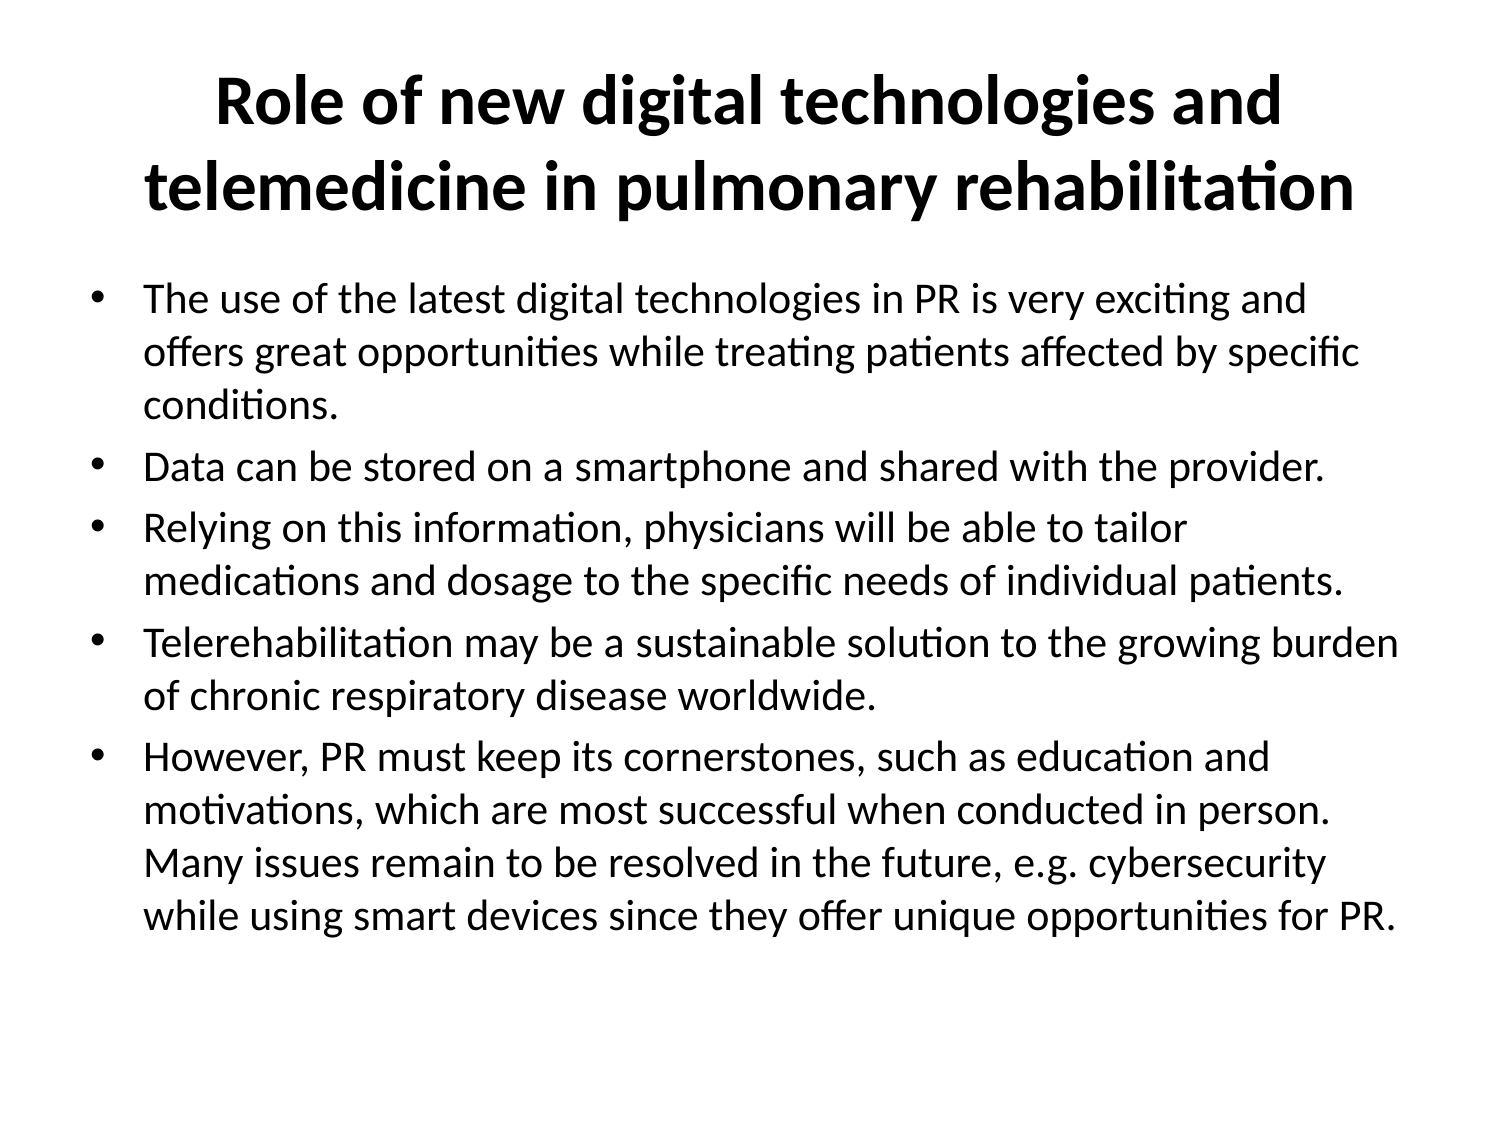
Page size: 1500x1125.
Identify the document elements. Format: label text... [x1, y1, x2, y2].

list The use of the latest digital technologies in PR is very exciting and offers great opportunities while treating patients affected by specific conditions. Data can be stored on a smartphone and shared with the provider. Relying on this information, physicians will be able to tailor medications and dosage to the specific needs of individual patients. Telerehabilitation may be a sustainable solution to the growing burden of chronic respiratory disease worldwide. However, PR must keep its cornerstones, such as education and motivations, which are most successful when conducted in person. Many issues remain to be resolved in the future, e.g. cybersecurity while using smart devices since they offer unique opportunities for PR. [75, 262, 1425, 1005]
title Role of new digital technologies and telemedicine in pulmonary rehabilitation [75, 45, 1425, 233]
